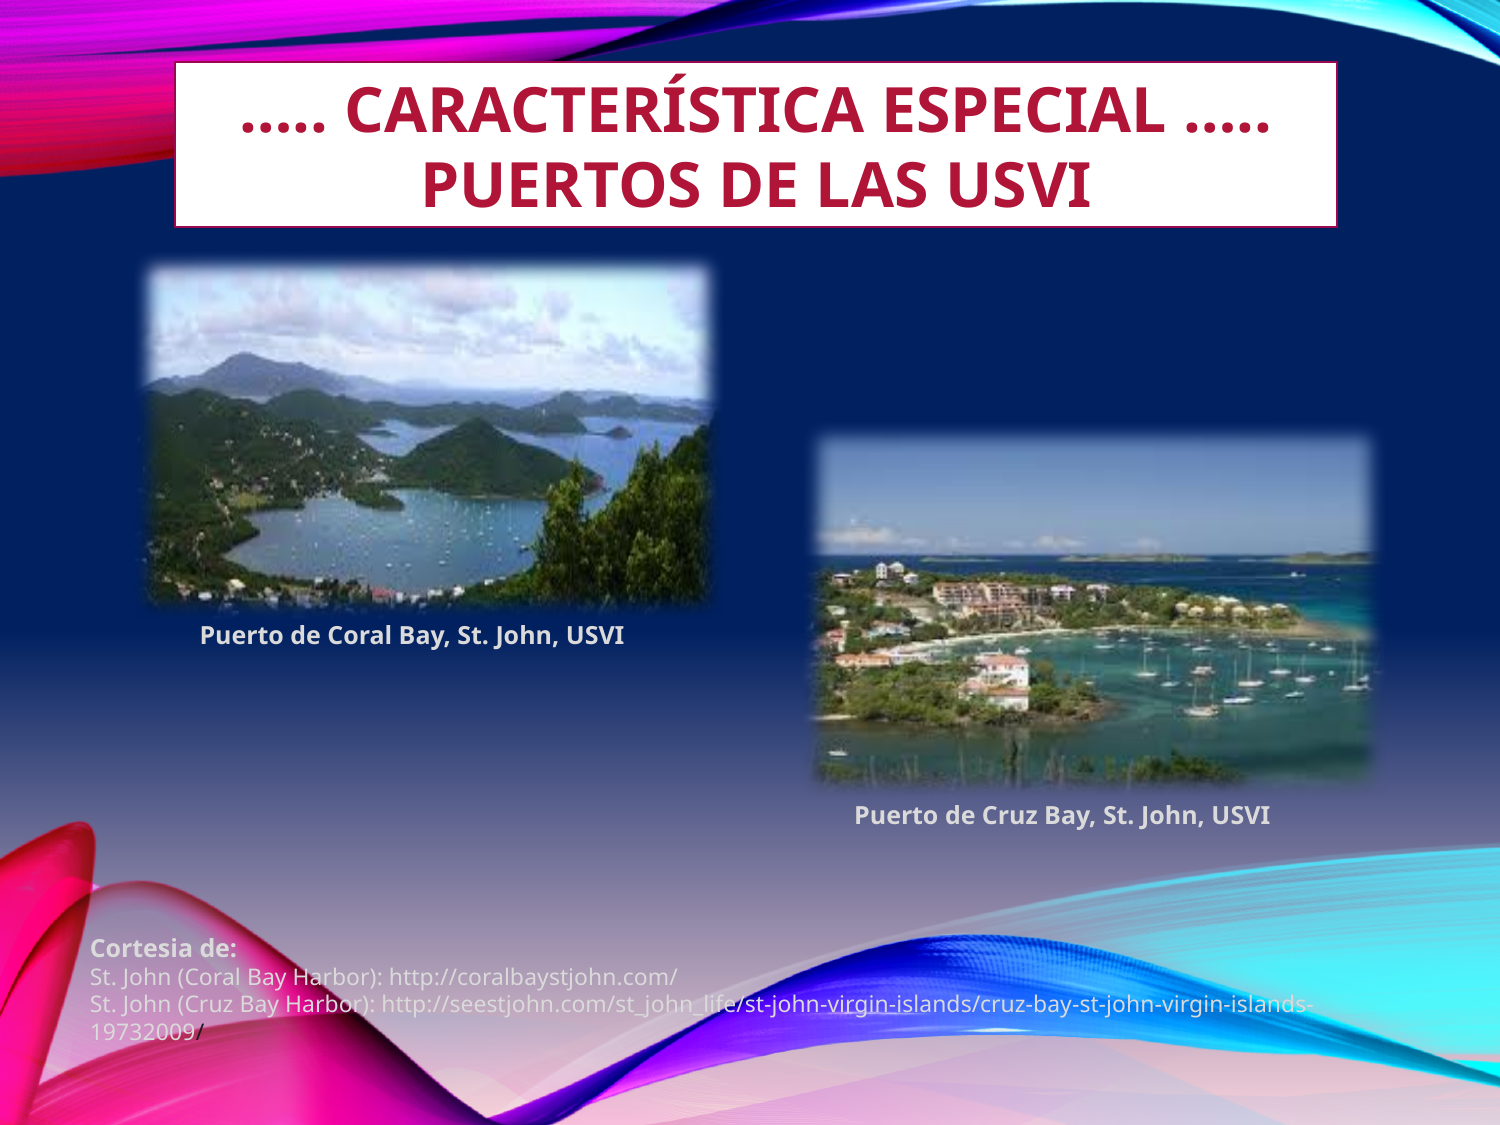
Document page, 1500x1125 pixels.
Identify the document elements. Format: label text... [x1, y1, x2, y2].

text_box Cortesia de: St. John (Coral Bay Harbor): http://coralbaystjohn.com/ St. John (Cruz Bay Harbor): http://seestjohn.com/st_john_life/st-john-virgin-islands/cruz-bay-st-john-virgin-islands-19732009/ [75, 924, 1388, 1052]
picture [799, 418, 1388, 801]
picture [130, 249, 726, 621]
text_box ….. CARACTERÍSTICA ESPECIAL ….. PUERTOS DE LAS USVI [174, 61, 1338, 228]
text_box Puerto de Coral Bay, St. John, USVI [162, 621, 663, 658]
picture [0, 819, 1500, 1125]
picture [0, 0, 1500, 178]
text_box Puerto de Cruz Bay, St. John, USVI [825, 801, 1300, 837]
